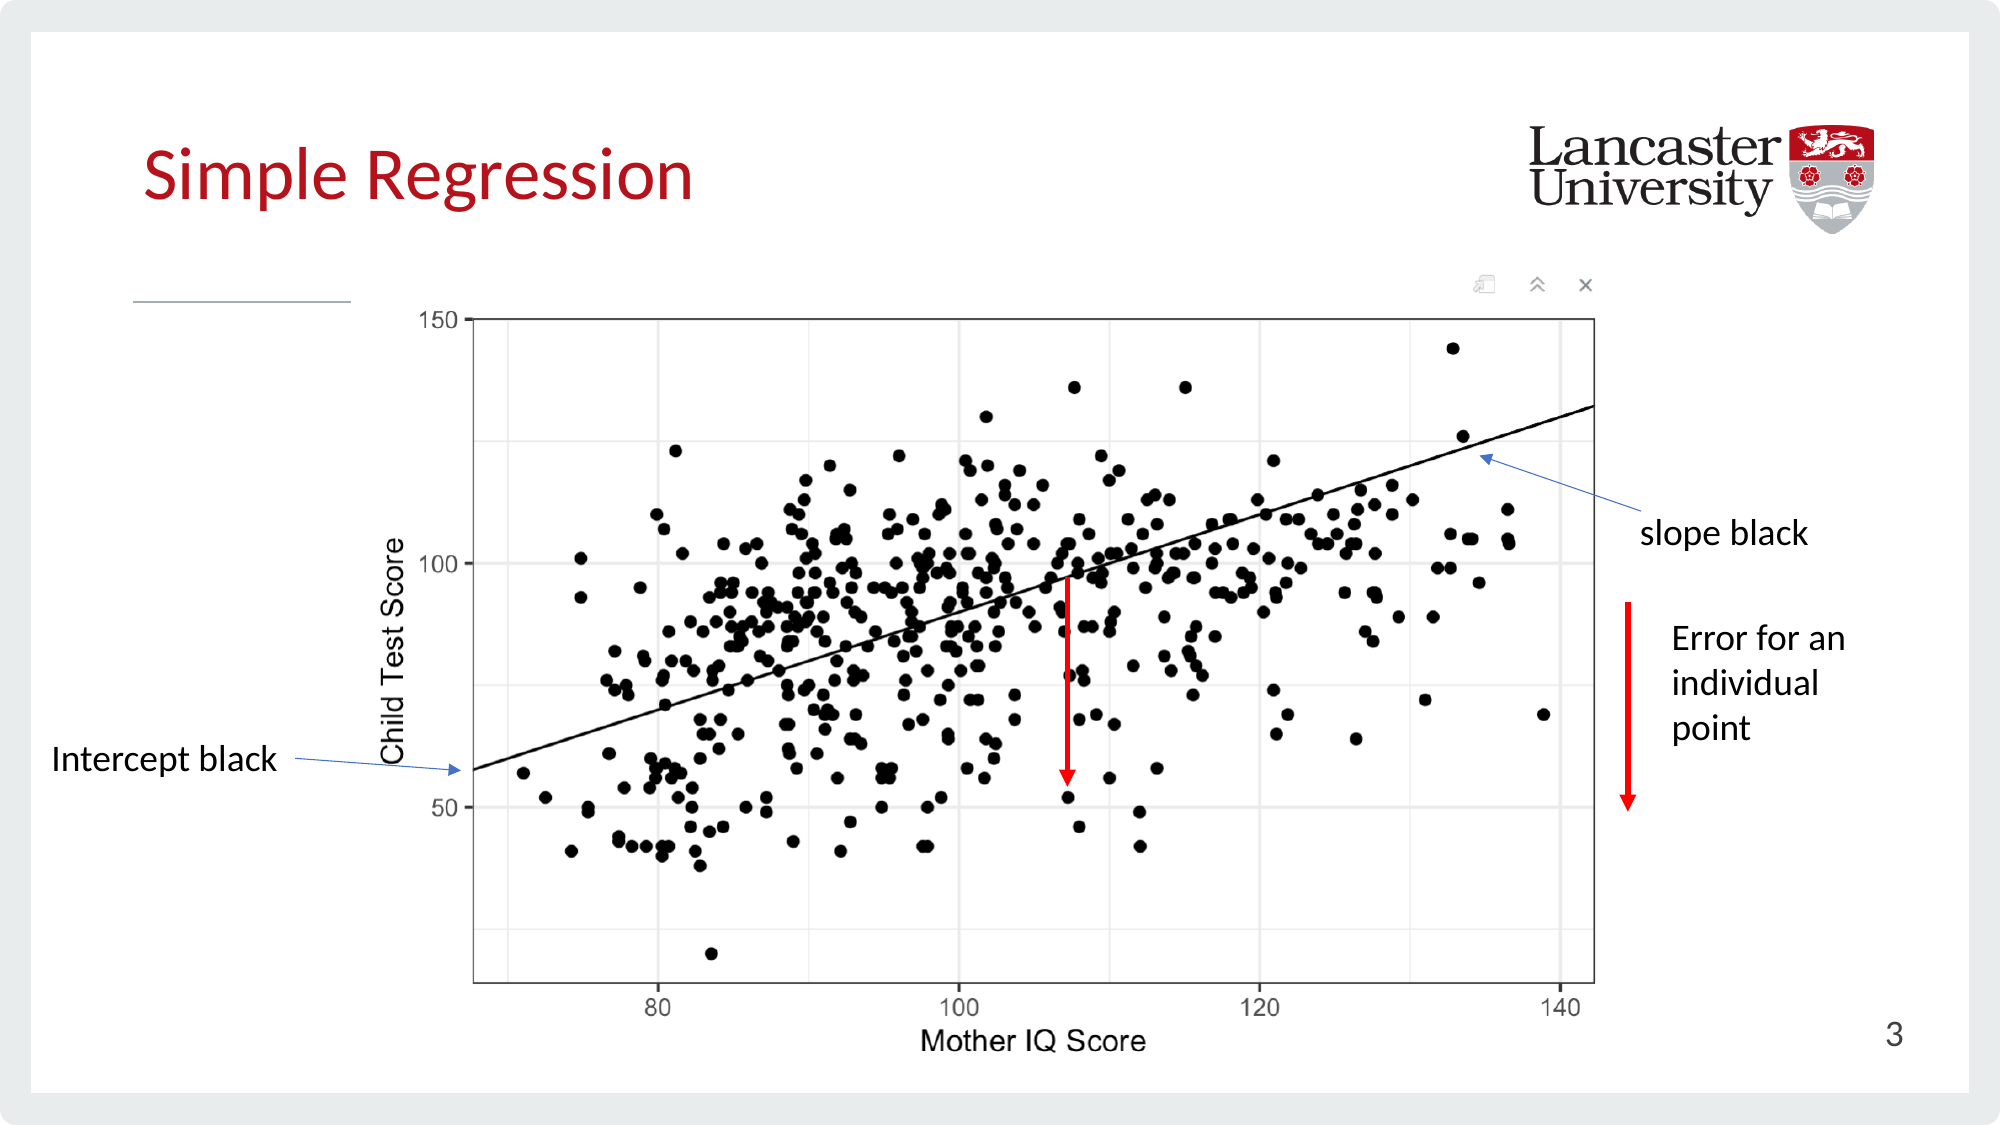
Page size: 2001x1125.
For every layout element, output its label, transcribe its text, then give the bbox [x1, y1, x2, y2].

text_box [36, 726, 461, 787]
title Simple Regression [128, 78, 1448, 279]
text_box Error for an individual point [1656, 605, 1919, 755]
picture [351, 274, 1627, 1072]
slide_number 3 [1627, 1001, 1919, 1061]
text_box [1474, 483, 1874, 561]
